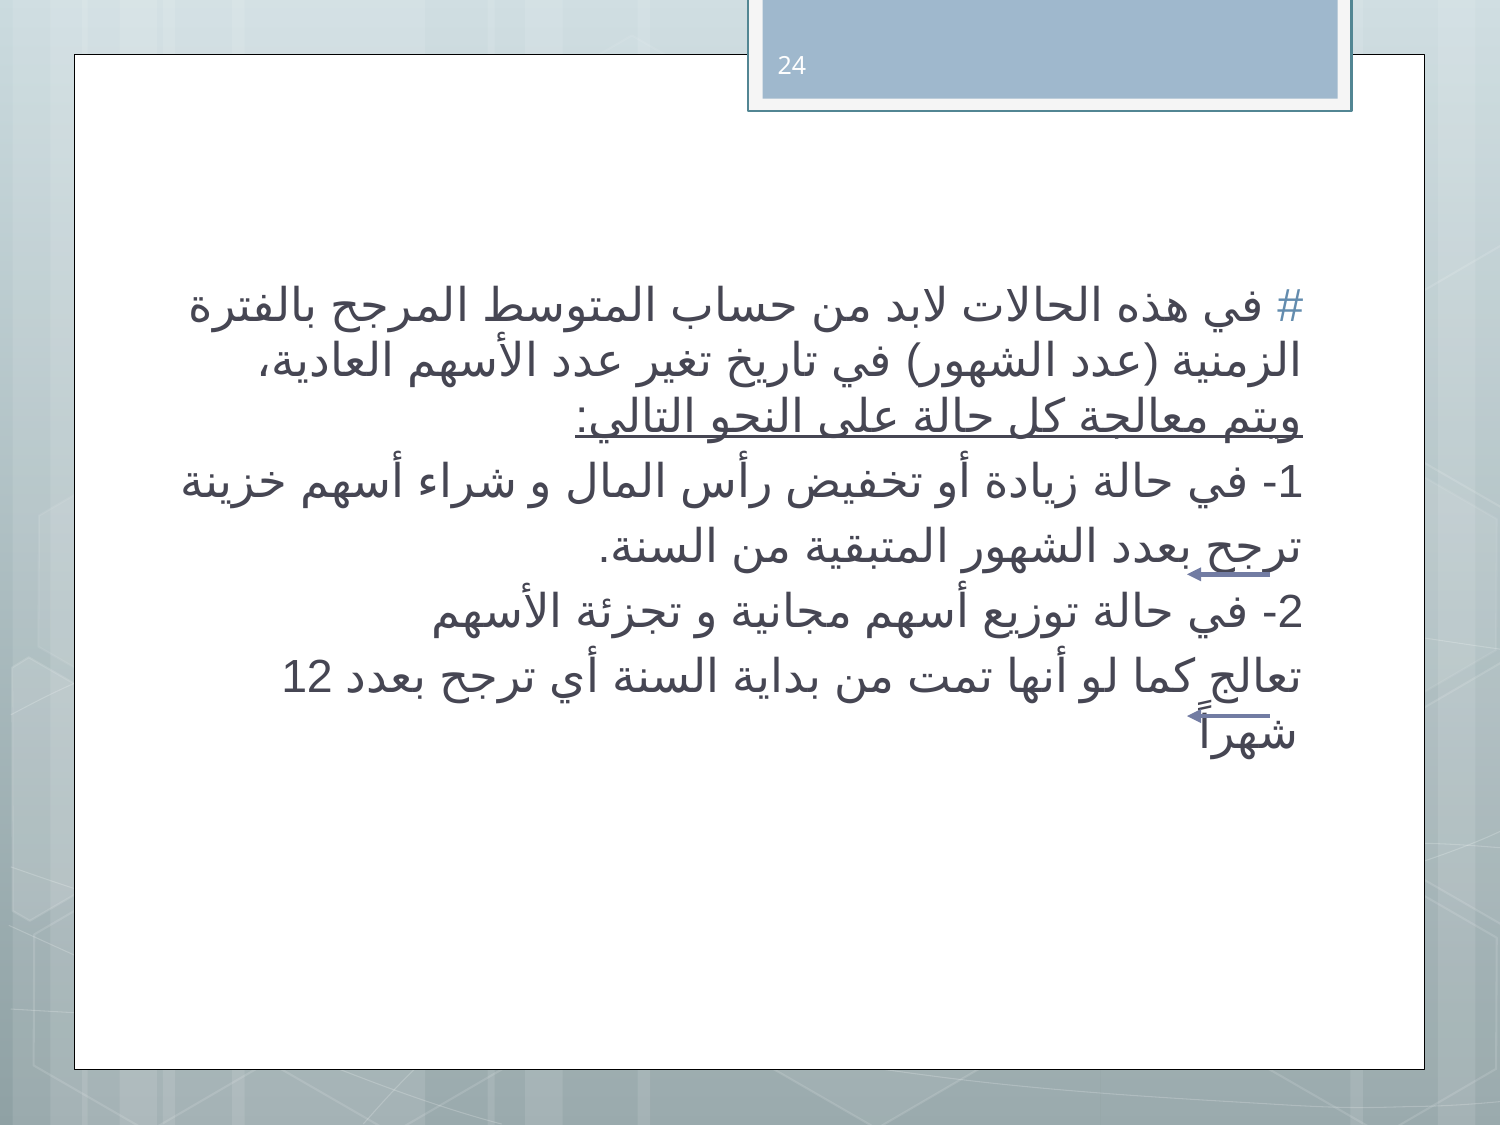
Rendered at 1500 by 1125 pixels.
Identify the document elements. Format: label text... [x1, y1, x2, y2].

slide_number 24 [762, 36, 982, 97]
list # في هذه الحالات لابد من حساب المتوسط المرجح بالفترة الزمنية (عدد الشهور) في تاريخ تغير عدد الأسهم العادية، ويتم معالجة كل حالة على النحو التالي: 1- في حالة زيادة أو تخفيض رأس المال و شراء أسهم خزينة ترجح بعدد الشهور المتبقية من السنة. 2- في حالة توزيع أسهم مجانية و تجزئة الأسهم تعالج كما لو أنها تمت من بداية السنة أي ترجح بعدد 12 شهراً [159, 267, 1329, 811]
